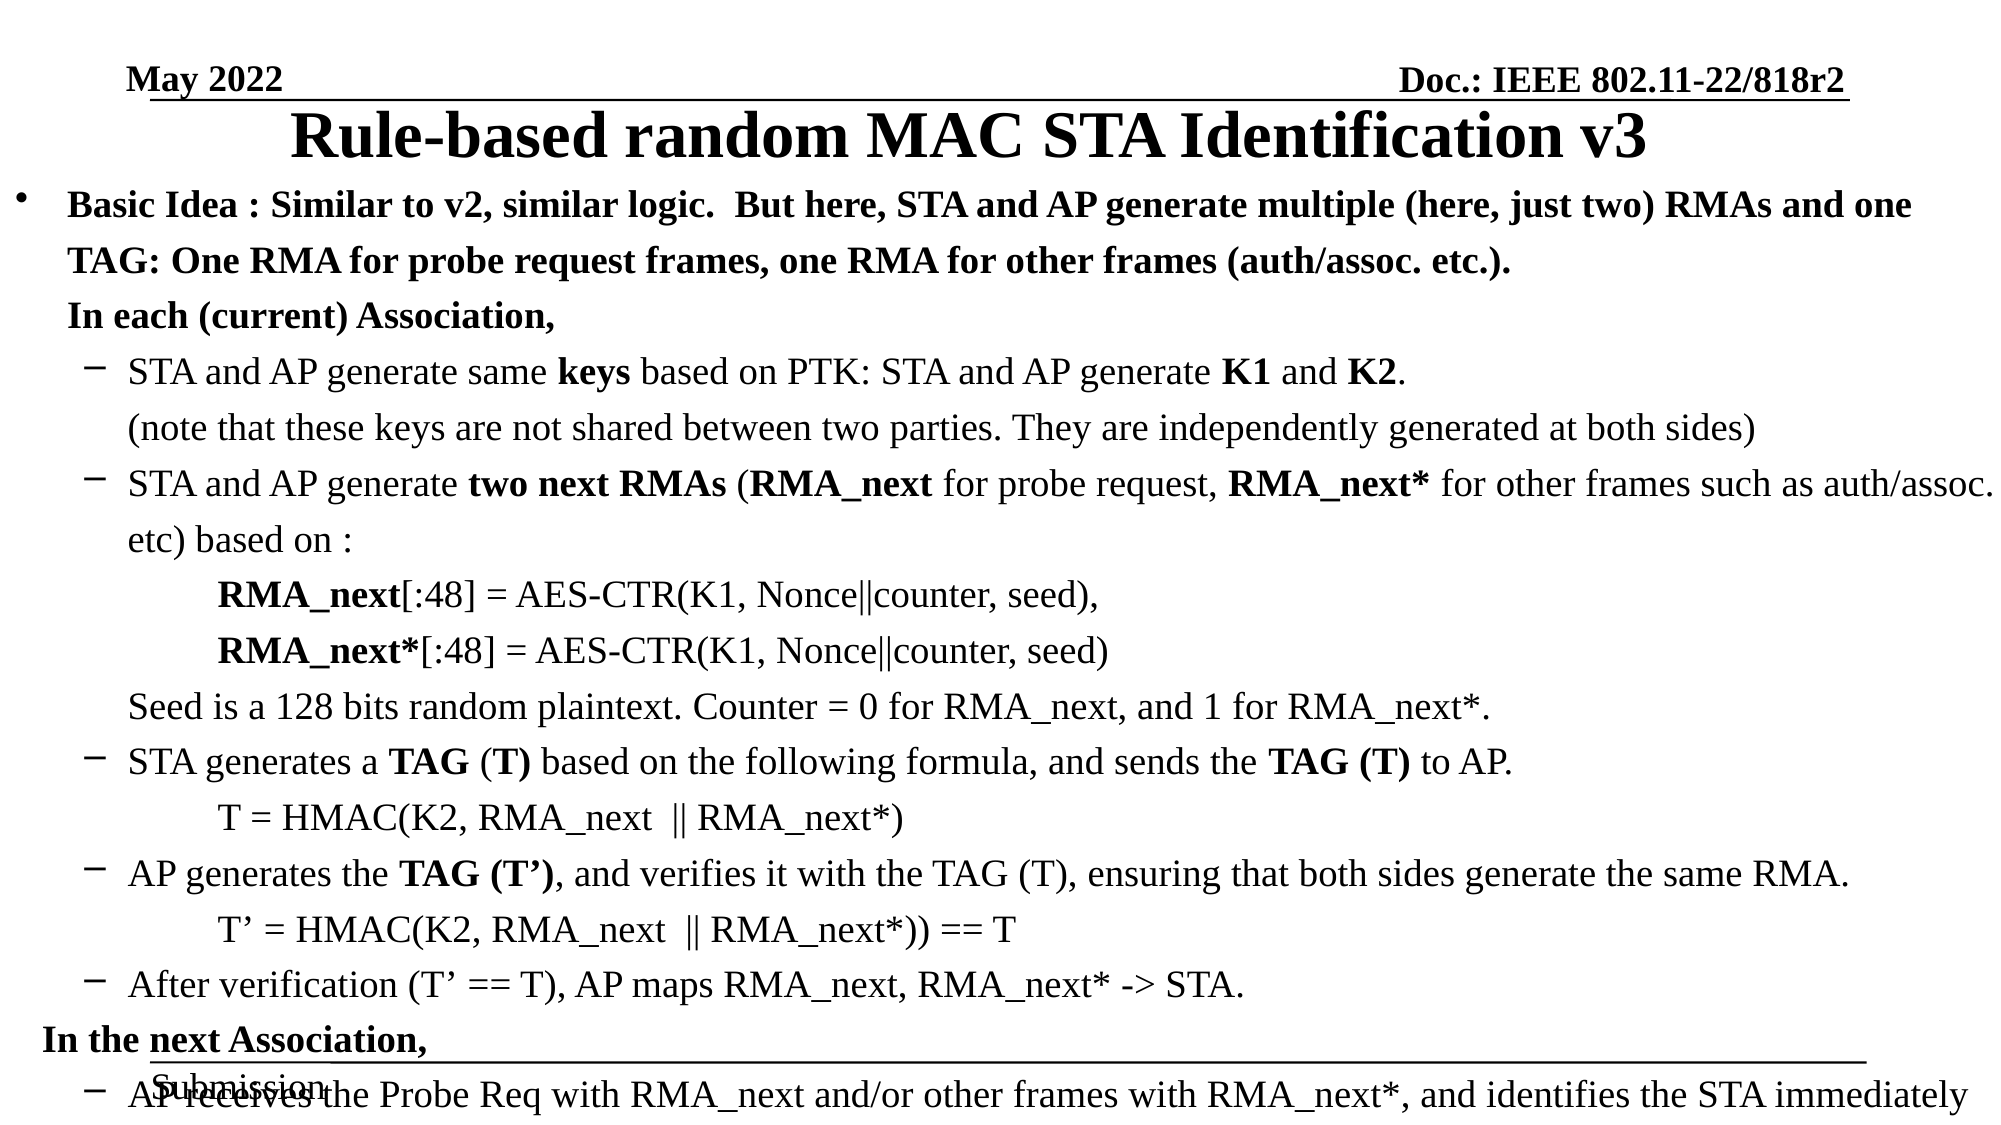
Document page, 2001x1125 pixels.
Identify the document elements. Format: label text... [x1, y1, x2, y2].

title Rule-based random MAC STA Identification v3 [106, 57, 1832, 161]
list Basic Idea : Similar to v2, similar logic. But here, STA and AP generate multiple (here, just two) RMAs and one TAG: One RMA for probe request frames, one RMA for other frames (auth/assoc. etc.). In each (current) Association, STA and AP generate same keys based on PTK: STA and AP generate K1 and K2. (note that these keys are not shared between two parties. They are independently generated at both sides) STA and AP generate two next RMAs (RMA_next for probe request, RMA_next* for other frames such as auth/assoc. etc) based on : RMA_next[:48] = AES-CTR(K1, Nonce||counter, seed), RMA_next*[:48] = AES-CTR(K1, Nonce||counter, seed) Seed is a 128 bits random plaintext. Counter = 0 for RMA_next, and 1 for RMA_next*. STA generates a TAG (T) based on the following formula, and sends the TAG (T) to AP. T = HMAC(K2, RMA_next || RMA_next*) AP generates the TAG (T’), and verifies it with the TAG (T), ensuring that both sides generate the same RMA. T’ = HMAC(K2, RMA_next || RMA_next*)) == T After verification (T’ == T), AP maps RMA_next, RMA_next* -> STA. In the next Association, AP receives the Probe Req with RMA_next and/or other frames with RMA_next*, and identifies the STA immediately (RMA_next, RMA_next* -> STA) [0, 161, 2000, 1125]
